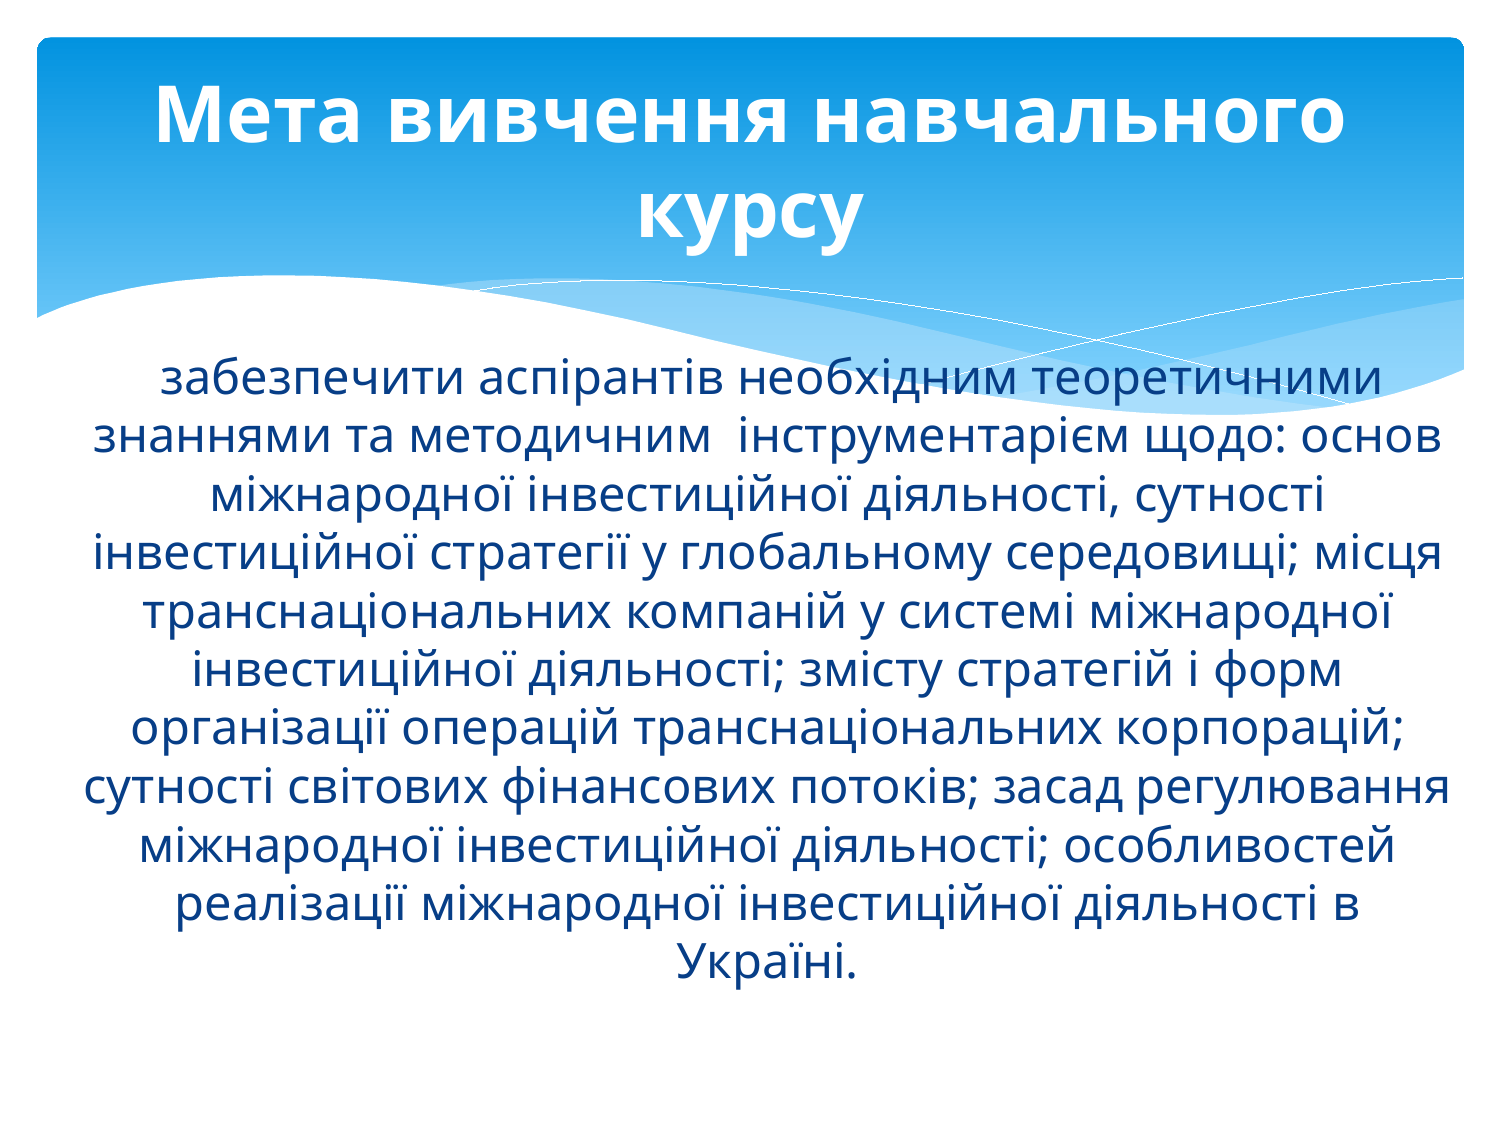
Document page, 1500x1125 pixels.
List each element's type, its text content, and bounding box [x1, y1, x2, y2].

title Мета вивчення навчального курсу [75, 55, 1425, 261]
list забезпечити аспірантів необхідним теоретичними знаннями та методичним інструментарієм щодо: основ міжнародної інвестиційної діяльності, сутності інвестиційної стратегії у глобальному середовищі; місця транснаціональних компаній у системі міжнародної інвестиційної діяльності; змісту стратегій і форм організації операцій транснаціональних корпорацій; сутності світових фінансових потоків; засад регулювання міжнародної інвестиційної діяльності; особливостей реалізації міжнародної інвестиційної діяльності в Україні. [64, 338, 1471, 1005]
